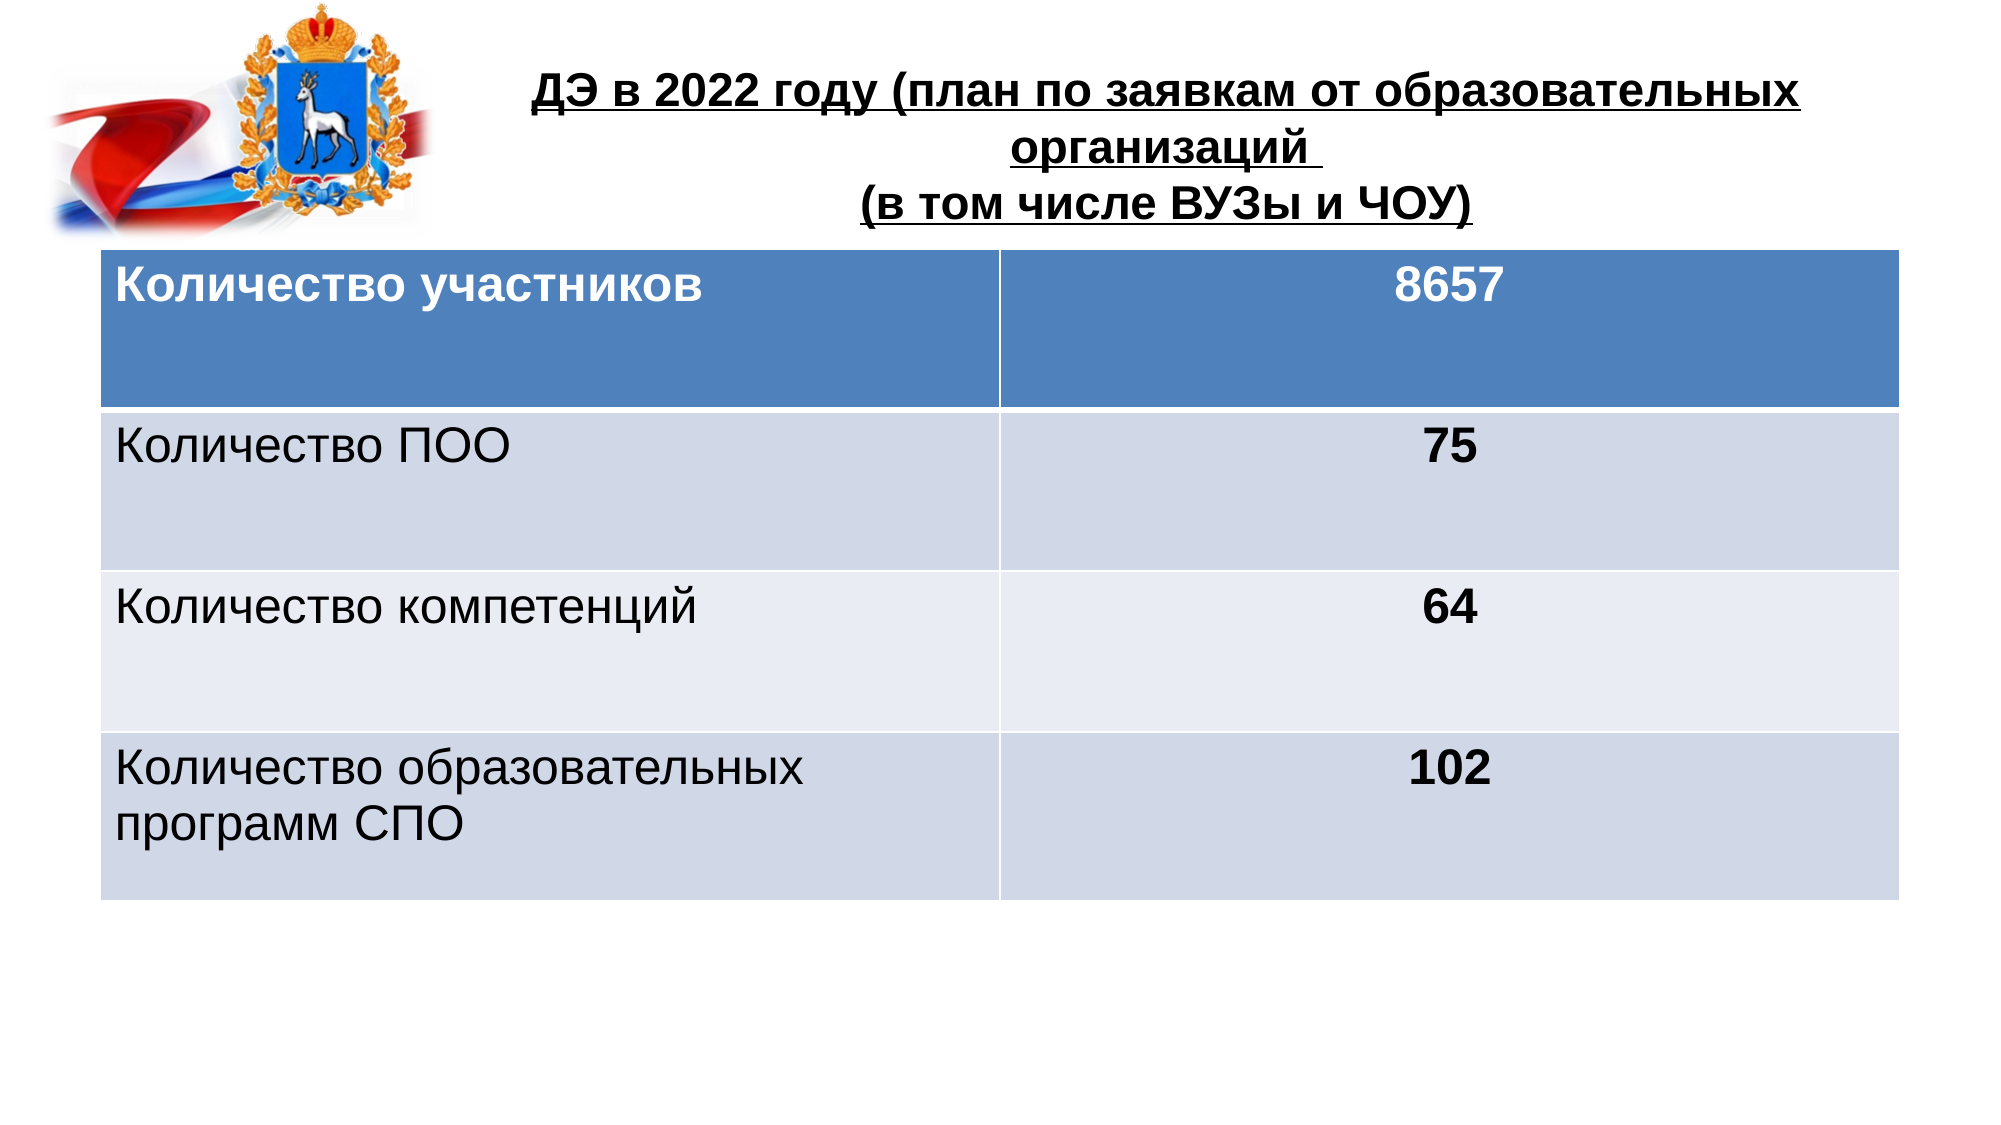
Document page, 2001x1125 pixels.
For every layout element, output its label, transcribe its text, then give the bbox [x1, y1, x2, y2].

table_cell 102 [1001, 733, 1899, 900]
table_cell Количество образовательных программ СПО [101, 733, 999, 900]
table_cell 64 [1001, 572, 1899, 731]
title ДЭ в 2022 году (план по заявкам от образовательных организаций (в том числе ВУЗы и ЧОУ) [499, 50, 1877, 238]
picture [42, 0, 495, 244]
table_header 8657 [1001, 250, 1899, 407]
table_header Количество участников [101, 250, 999, 407]
table_cell Количество ПОО [101, 413, 999, 570]
table_cell Количество компетенций [101, 572, 999, 731]
table_cell 75 [1001, 413, 1899, 570]
